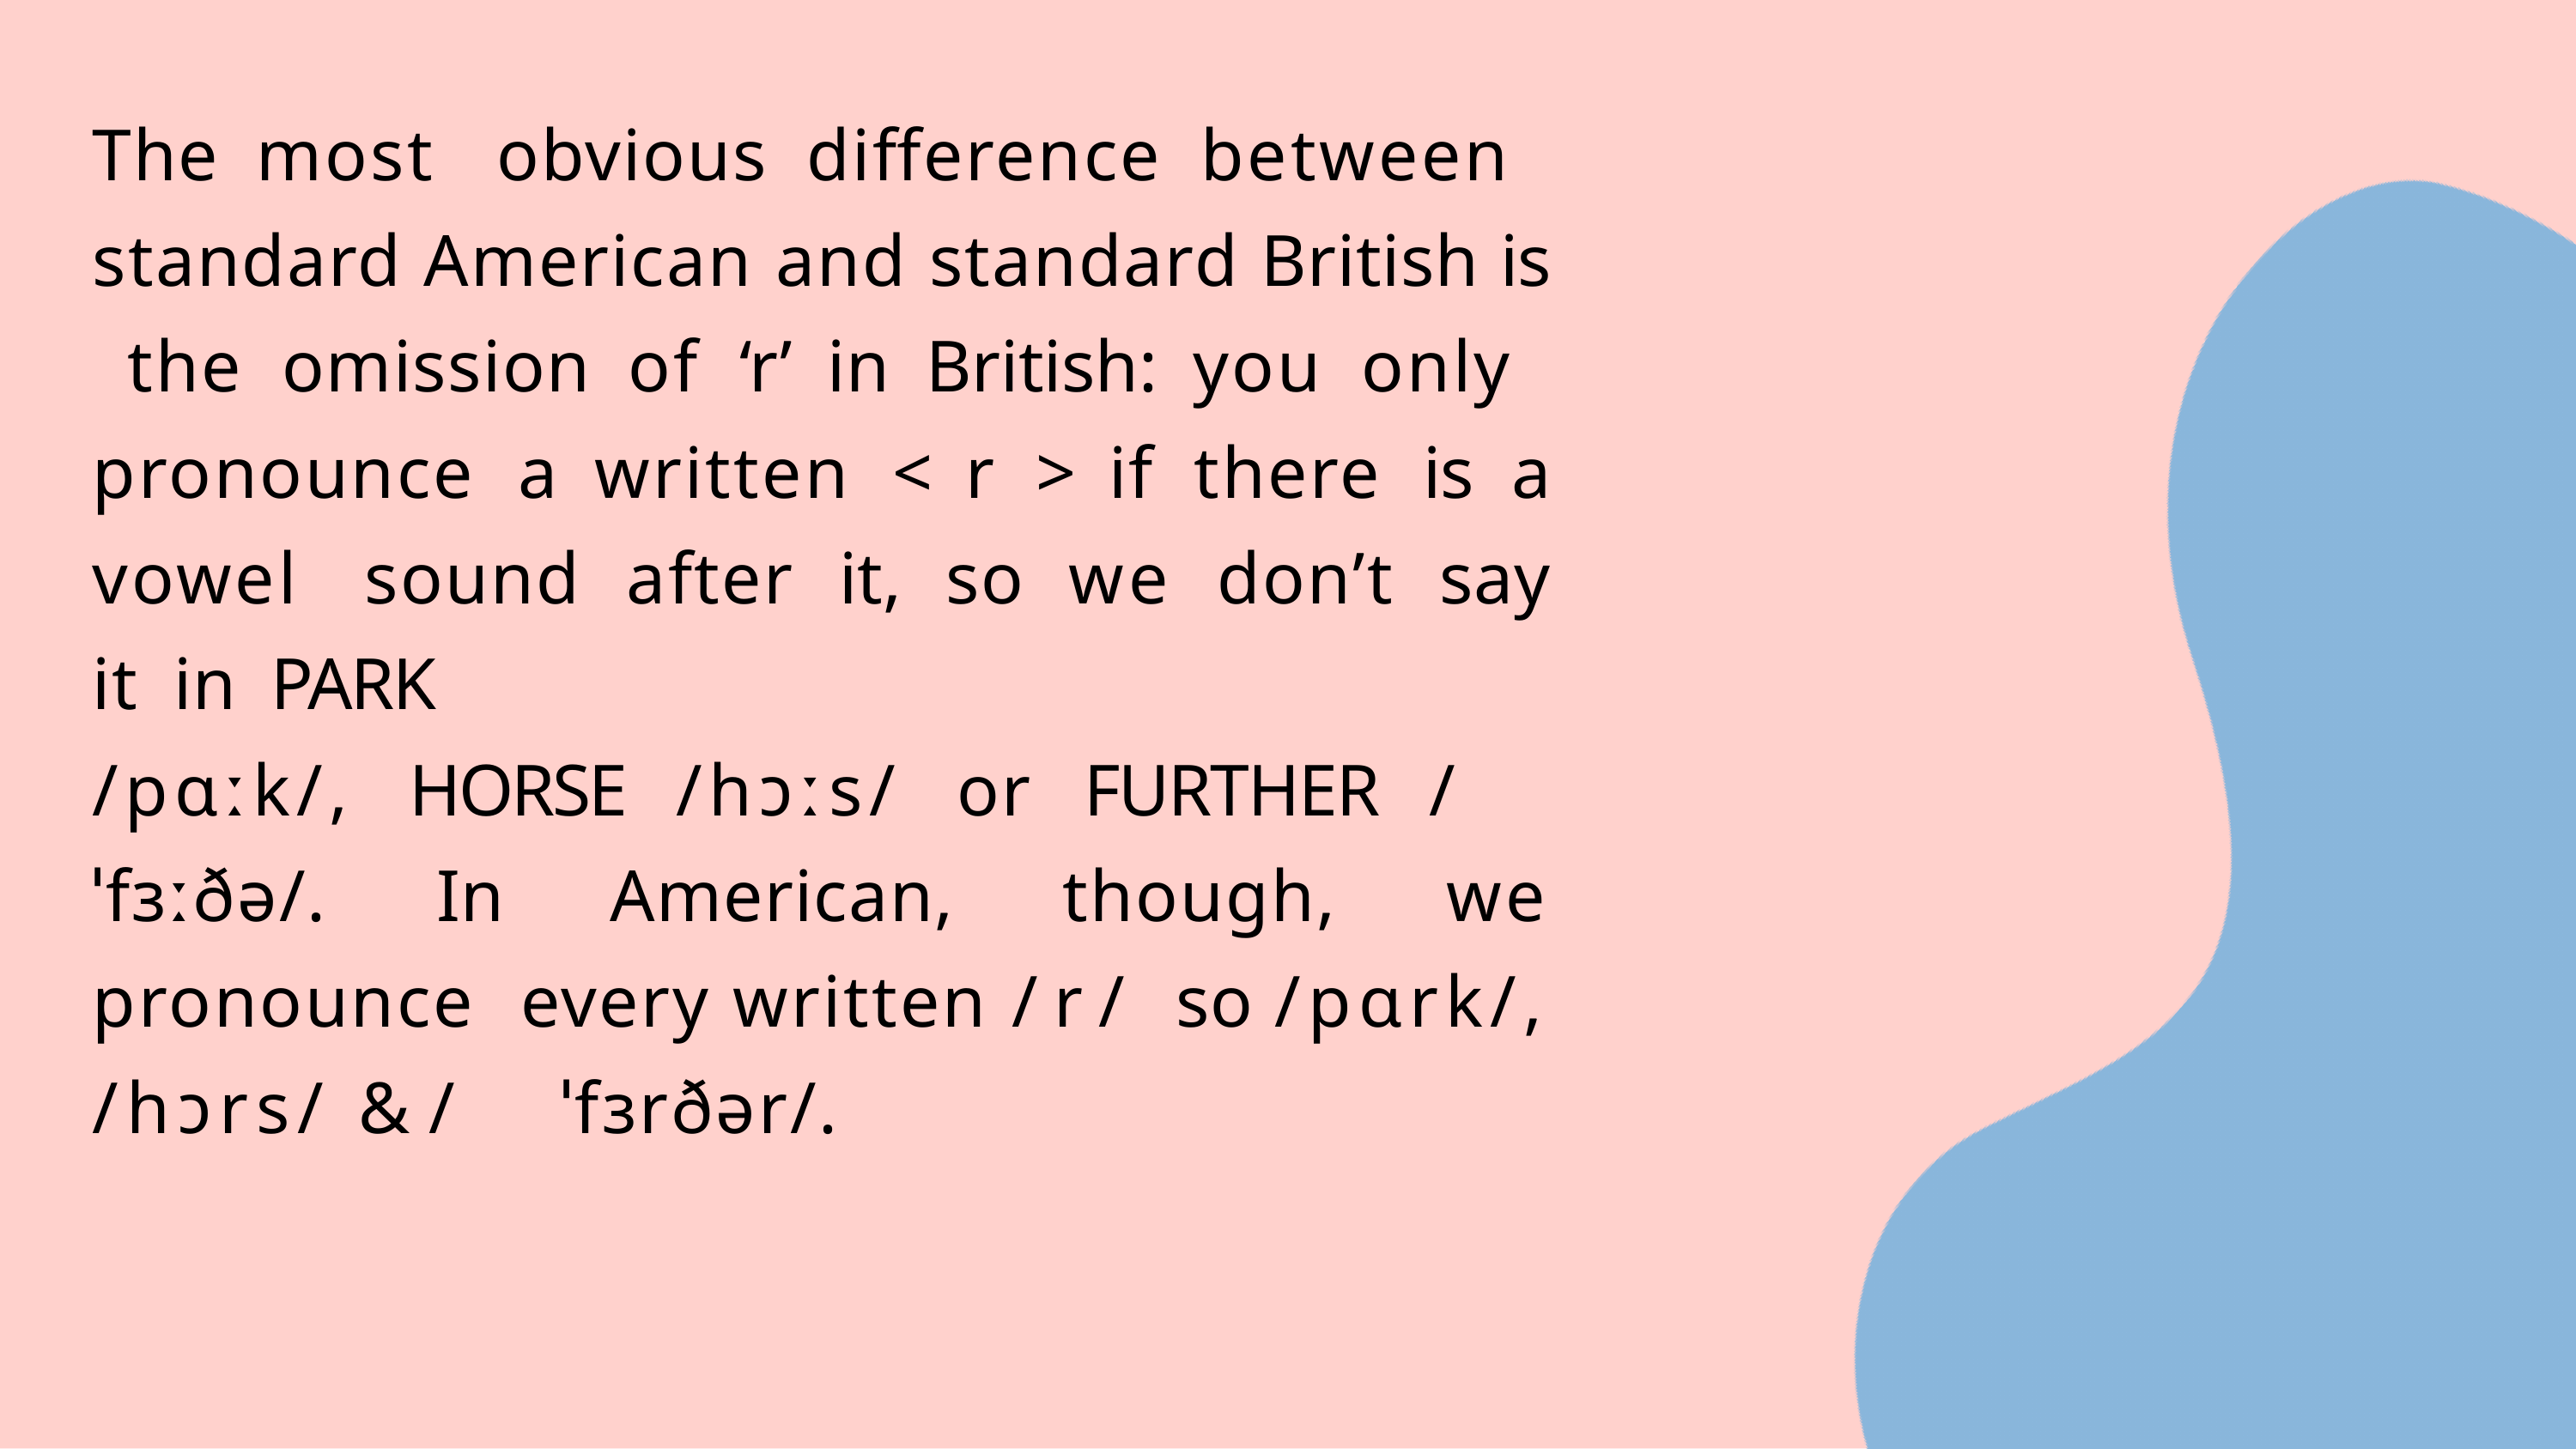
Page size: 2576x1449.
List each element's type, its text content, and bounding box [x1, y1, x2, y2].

picture [1340, 18, 2576, 1449]
text_box The most obvious difference between standard American and standard British is the omission of ‘r’ in British: you only pronounce a written < r > if there is a vowel sound after it, so we don’t say it in PARK /pɑːk/, HORSE /hɔːs/ or FURTHER / ˈfɜːðə/. In American, though, we pronounce every written /r/ so /pɑrk/, /hɔrs/ & / ˈfɜrðər/. [90, 87, 1335, 1148]
